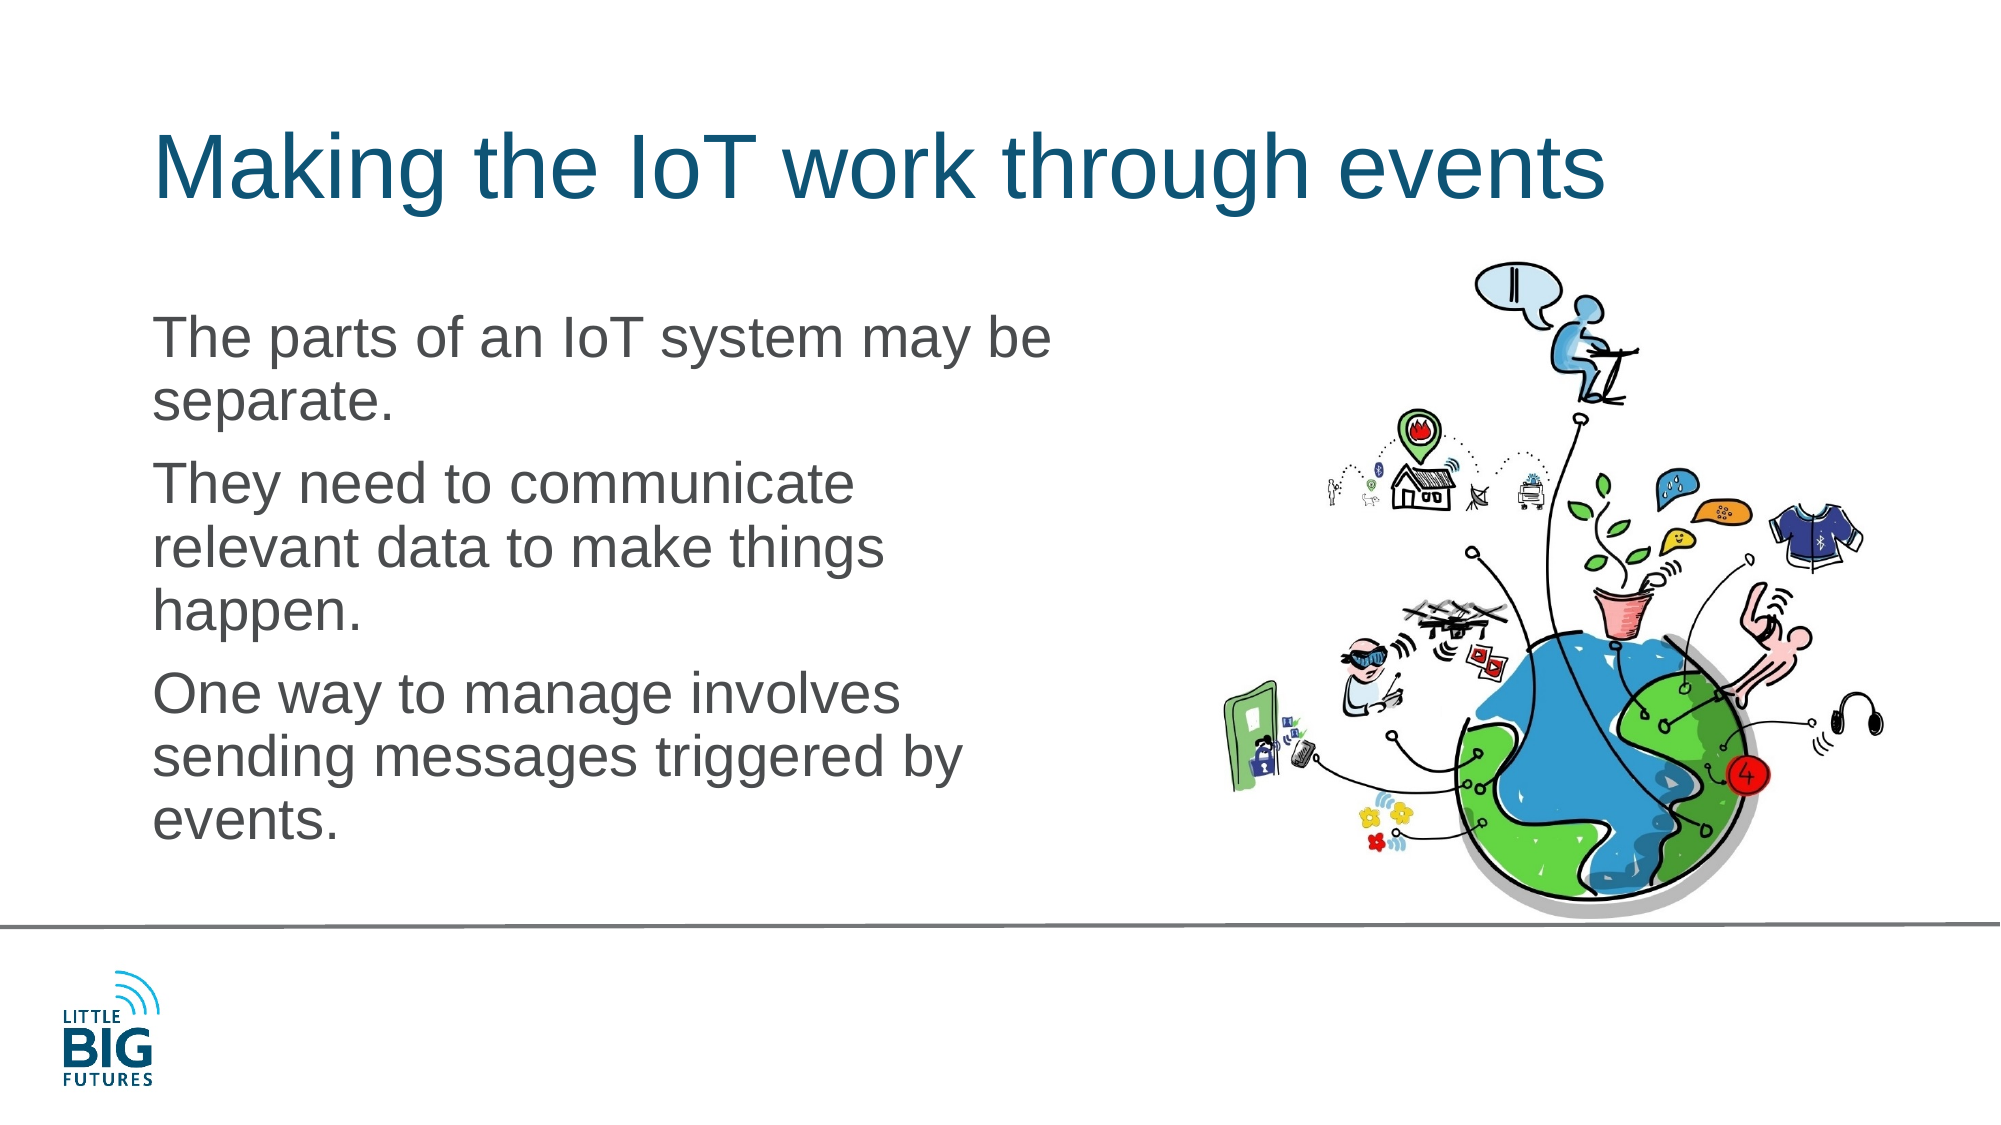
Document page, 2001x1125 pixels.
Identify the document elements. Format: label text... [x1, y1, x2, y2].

picture [1191, 242, 1921, 922]
picture [27, 938, 196, 1118]
list The parts of an IoT system may be separate. They need to communicate relevant data to make things happen. One way to manage involves sending messages triggered by events. [137, 299, 1094, 978]
title Making the IoT work through events [137, 59, 1863, 278]
